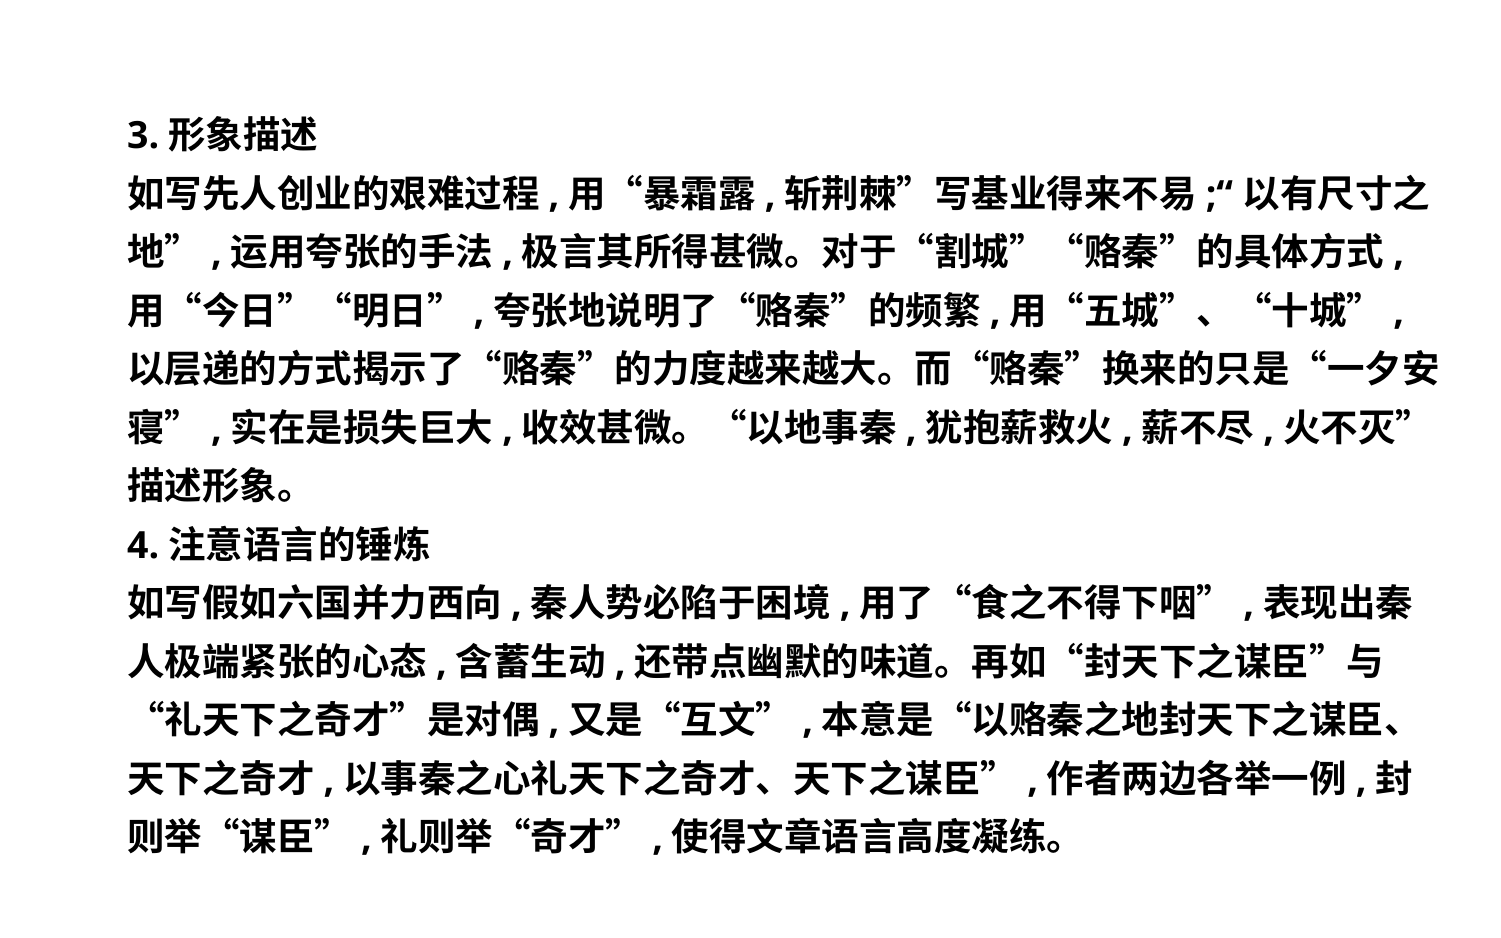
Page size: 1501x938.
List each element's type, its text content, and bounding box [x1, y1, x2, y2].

text_box 3.形象描述 如写先人创业的艰难过程,用“暴霜露,斩荆棘”写基业得来不易;“以有尺寸之地”,运用夸张的手法,极言其所得甚微。对于“割城”“赂秦”的具体方式,用“今日”“明日”,夸张地说明了“赂秦”的频繁,用“五城”、“十城”,以层递的方式揭示了“赂秦”的力度越来越大。而“赂秦”换来的只是“一夕安寝”,实在是损失巨大,收效甚微。“以地事秦,犹抱薪救火,薪不尽,火不灭”描述形象。 4.注意语言的锤炼 如写假如六国并力西向,秦人势必陷于困境,用了“食之不得下咽”,表现出秦人极端紧张的心态,含蓄生动,还带点幽默的味道。再如“封天下之谋臣”与“礼天下之奇才”是对偶,又是“互文”,本意是“以赂秦之地封天下之谋臣、天下之奇才,以事秦之心礼天下之奇才、天下之谋臣”,作者两边各举一例,封则举“谋臣”,礼则举“奇才”,使得文章语言高度凝练。 [112, 90, 1459, 866]
